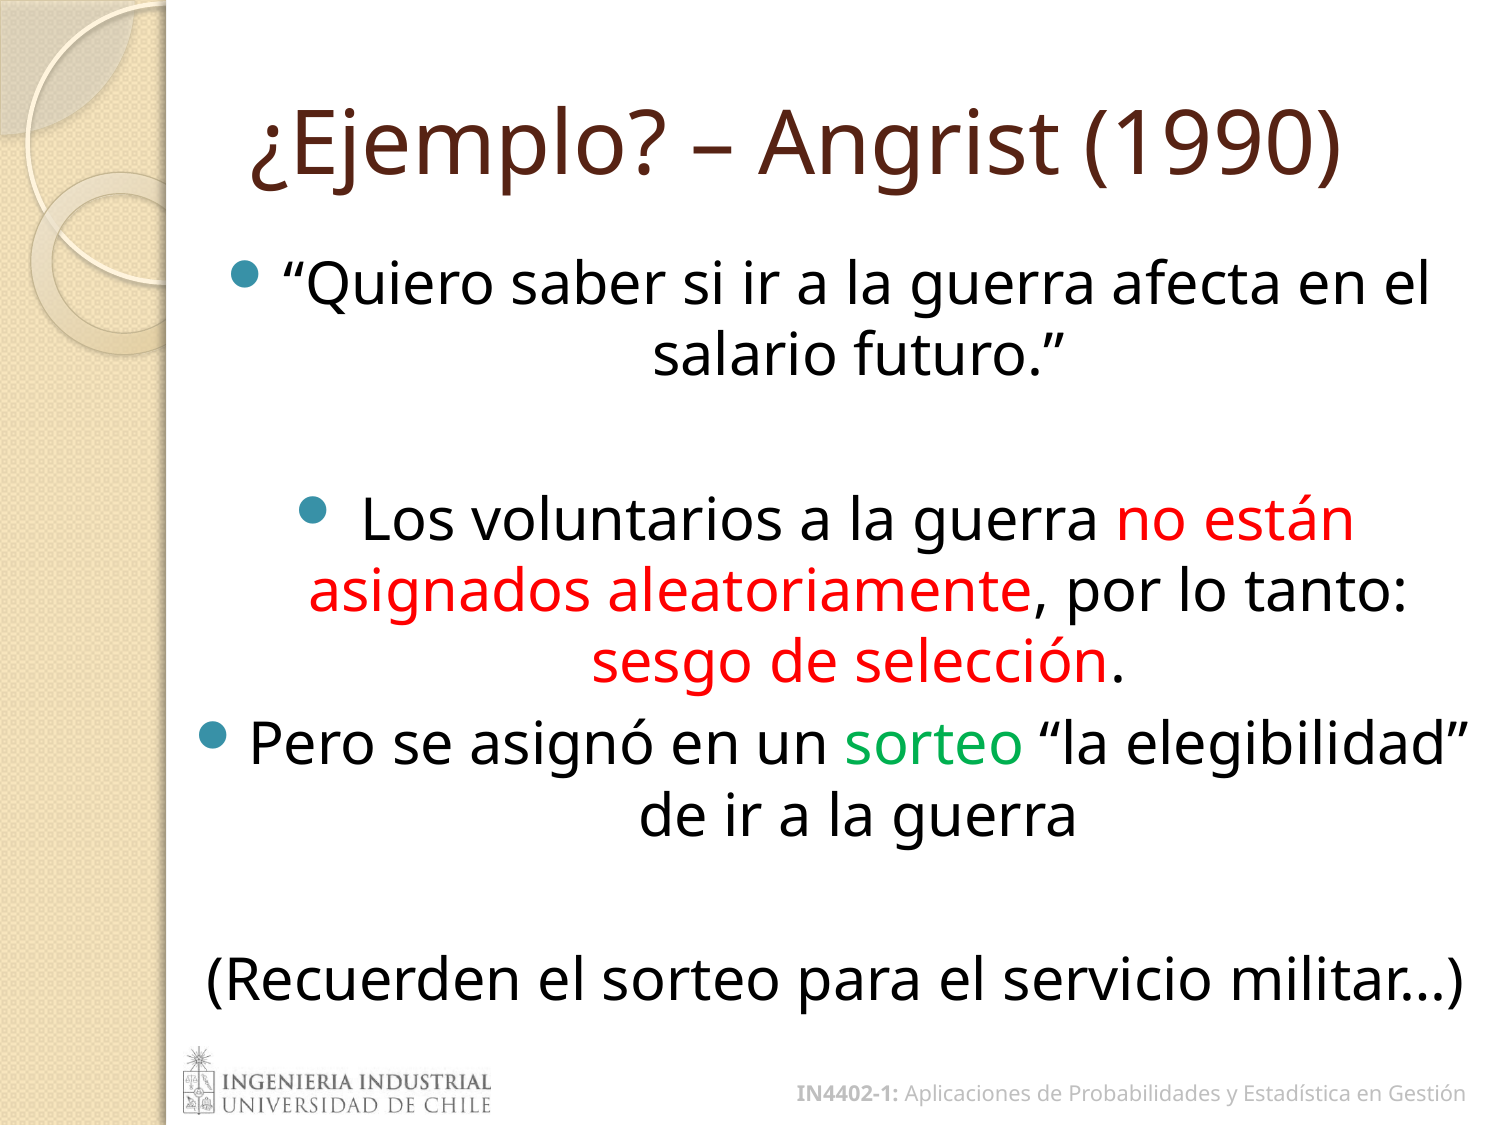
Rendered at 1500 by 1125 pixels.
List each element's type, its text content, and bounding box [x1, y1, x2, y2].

list “Quiero saber si ir a la guerra afecta en el salario futuro.” Los voluntarios a la guerra no están asignados aleatoriamente, por lo tanto: sesgo de selección. Pero se asignó en un sorteo “la elegibilidad” de ir a la guerra (Recuerden el sorteo para el servicio militar…) [159, 237, 1500, 1025]
picture [183, 1046, 491, 1115]
title ¿Ejemplo? – Angrist (1990) [235, 45, 1466, 233]
